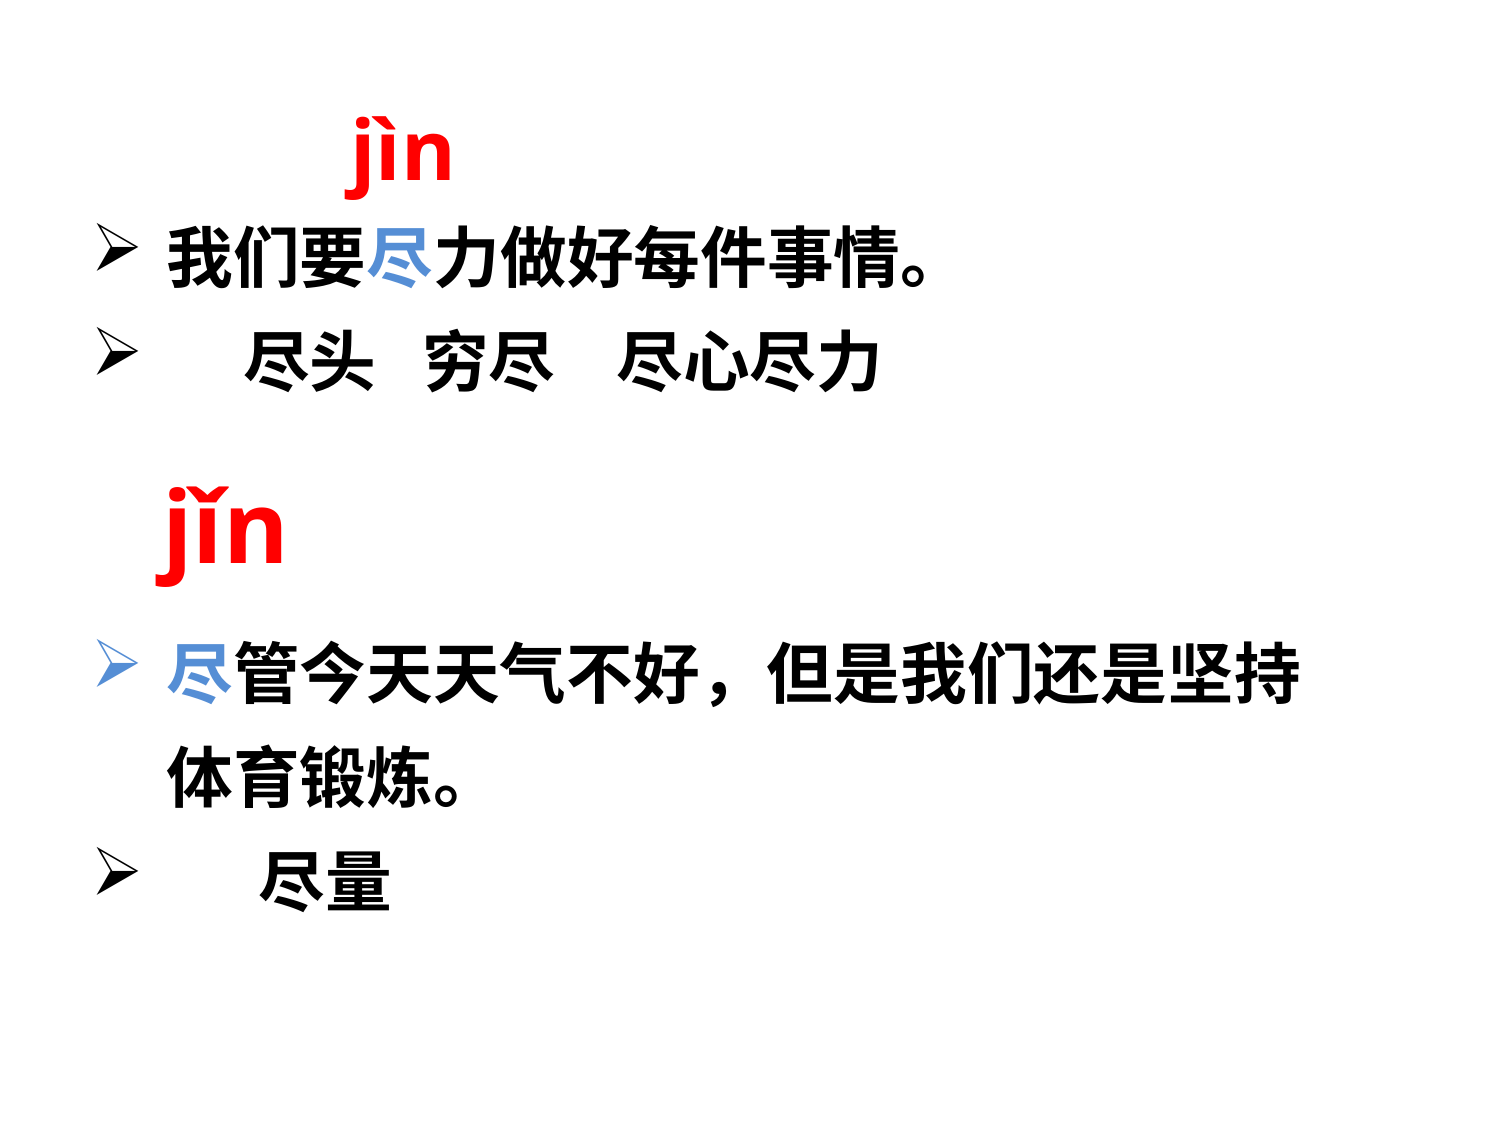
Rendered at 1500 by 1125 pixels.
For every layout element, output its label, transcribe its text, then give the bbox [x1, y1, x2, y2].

text_box jǐn [147, 456, 321, 591]
text_box jìn [335, 90, 471, 205]
text_box 我们要尽力做好每件事情。 尽头 穷尽 尽心尽力 尽管今天天气不好，但是我们还是坚持体育锻炼。 尽量 [76, 184, 1353, 927]
